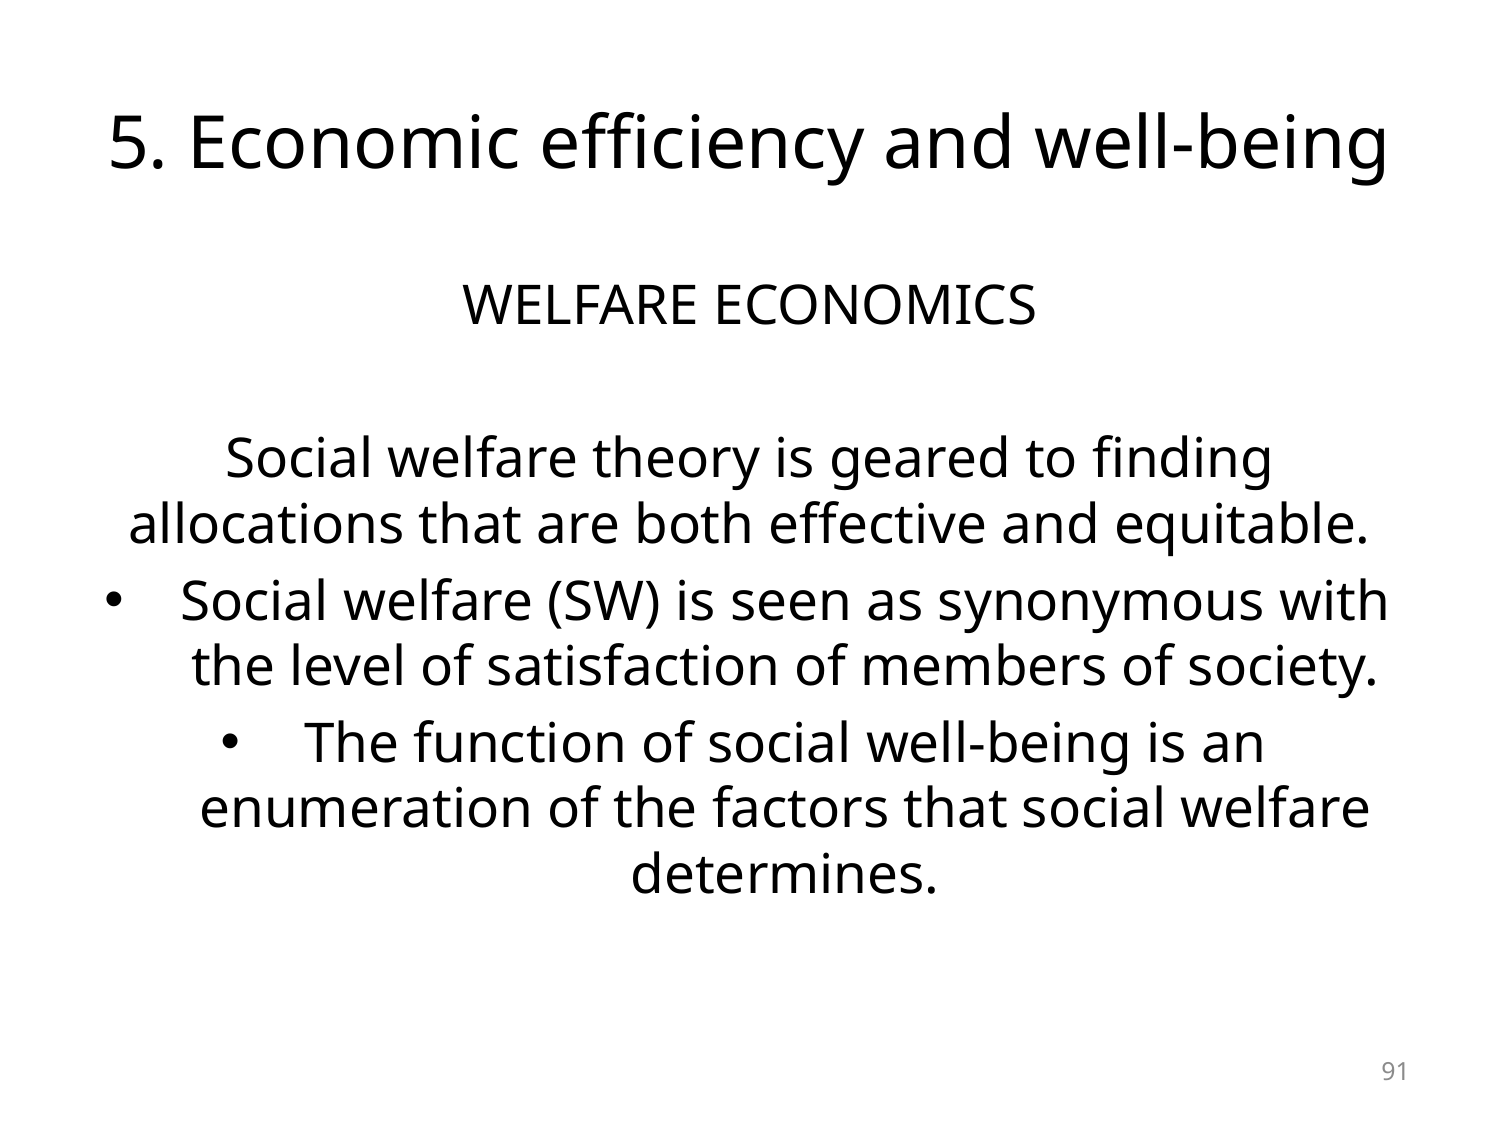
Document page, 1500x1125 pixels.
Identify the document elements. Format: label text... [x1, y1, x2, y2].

list WELFARE ECONOMICS Social welfare theory is geared to finding allocations that are both effective and equitable. Social welfare (SW) is seen as synonymous with the level of satisfaction of members of society. The function of social well-being is an enumeration of the factors that social welfare determines. [75, 262, 1425, 1005]
slide_number 91 [1074, 1042, 1425, 1103]
title 5. Economic efficiency and well-being [75, 45, 1425, 233]
